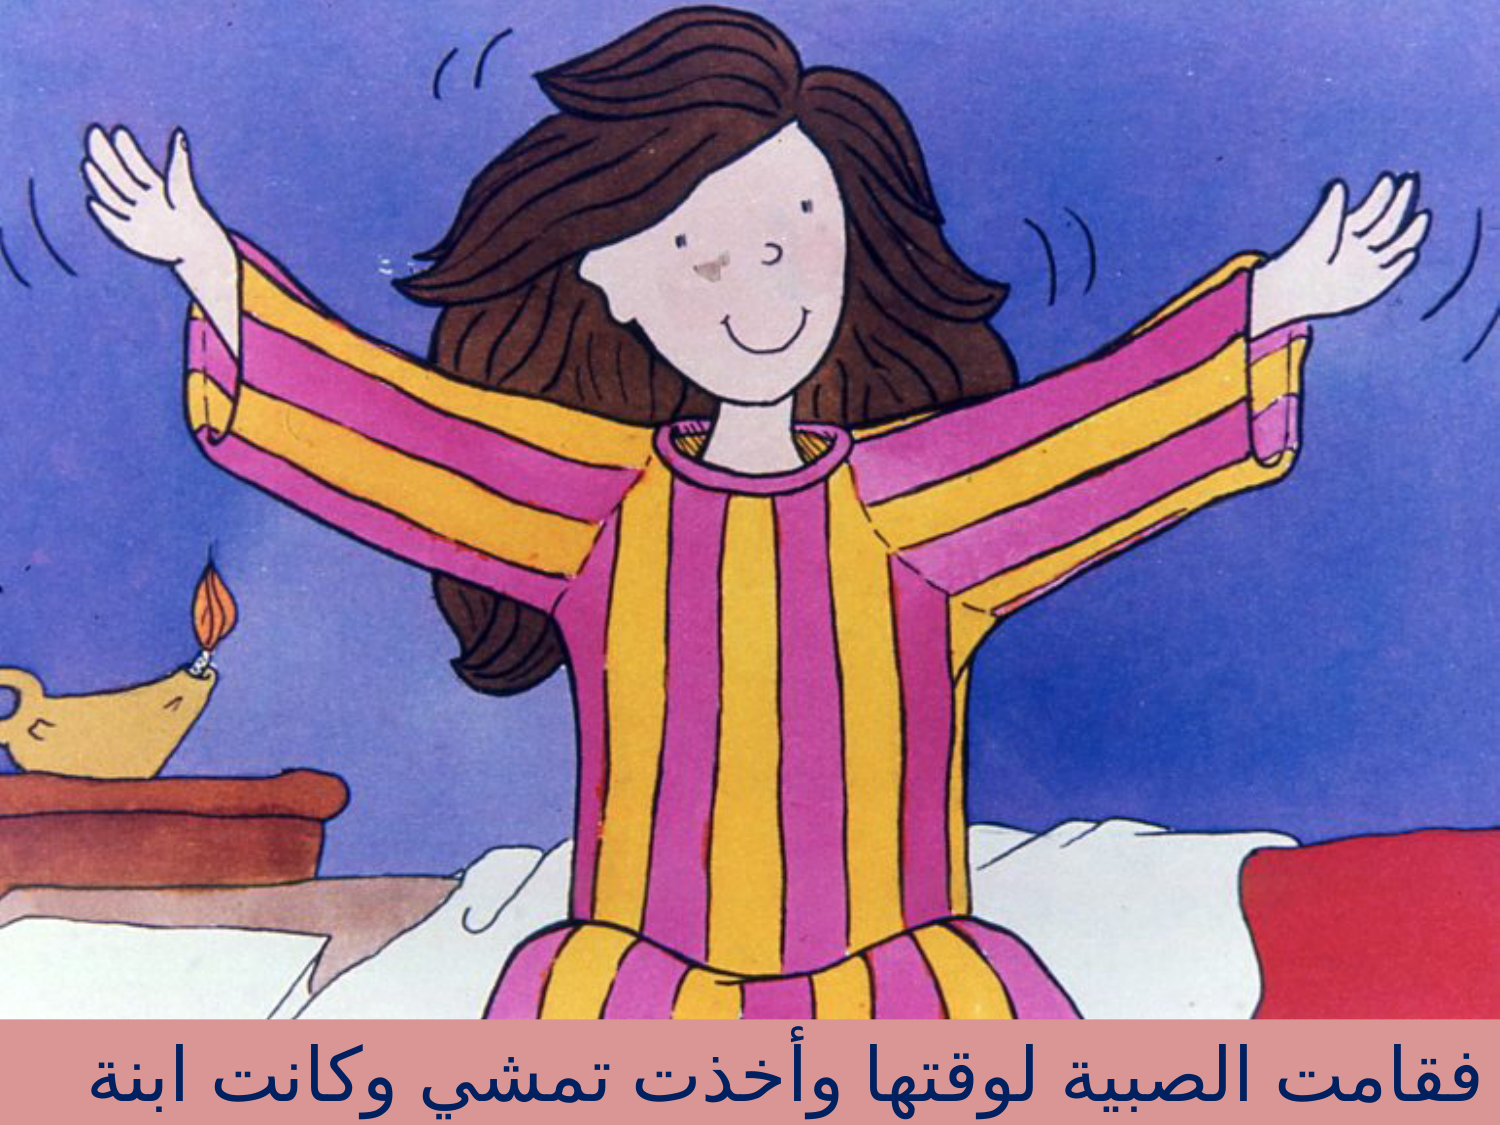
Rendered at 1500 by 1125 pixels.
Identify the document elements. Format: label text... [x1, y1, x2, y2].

text_box فقامت الصبية لوقتها وأخذت تمشي وكانت ابنة اثنتي عشر سنة [0, 1026, 1500, 1125]
picture [0, 0, 1500, 1020]
